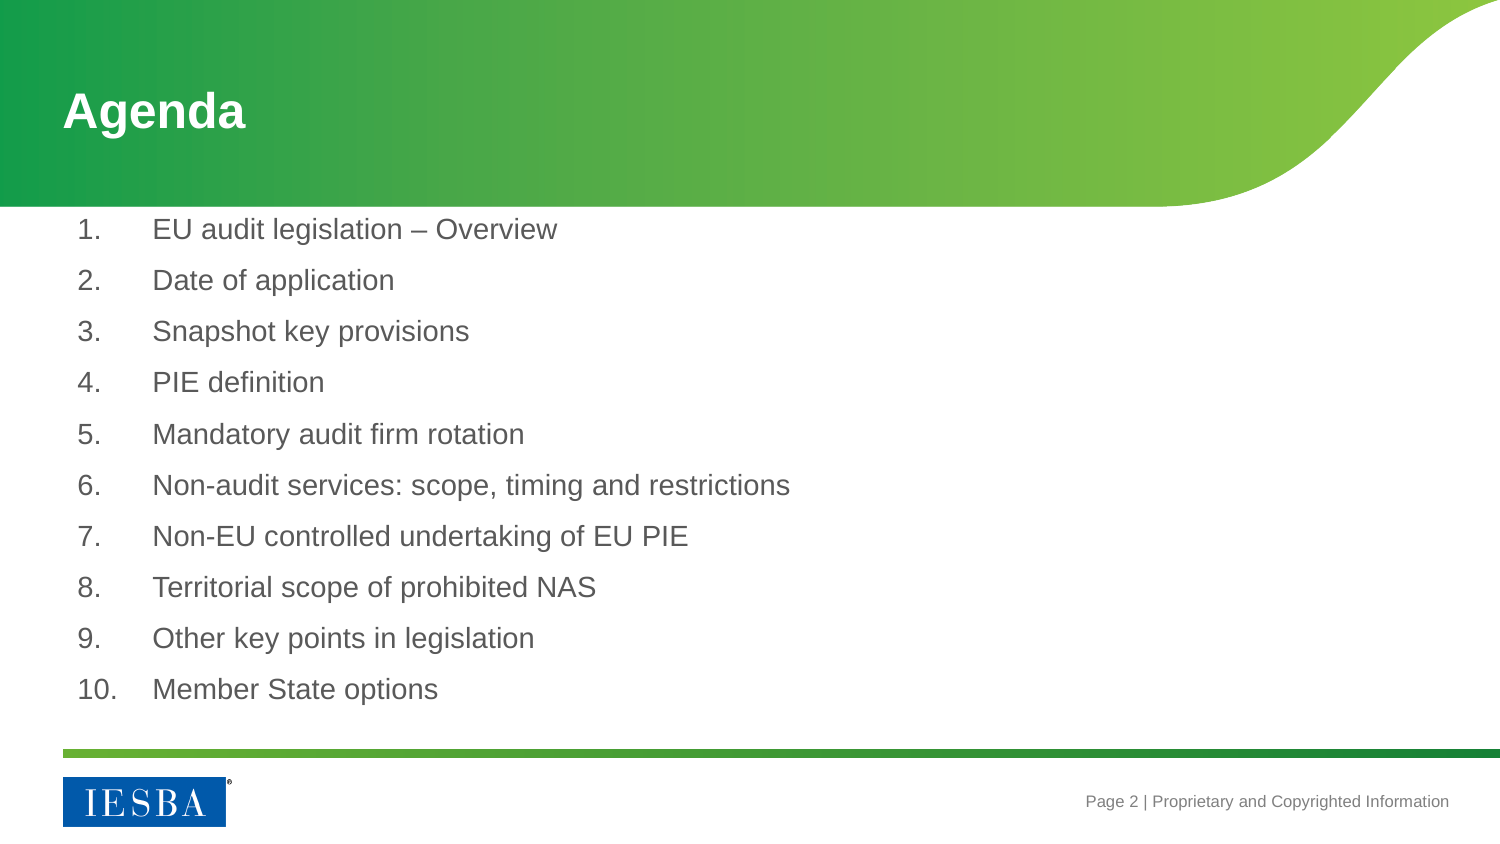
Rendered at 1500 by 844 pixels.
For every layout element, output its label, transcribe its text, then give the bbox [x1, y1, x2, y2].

picture [63, 777, 232, 827]
picture [0, 0, 1500, 207]
list EU audit legislation – Overview Date of application Snapshot key provisions PIE definition Mandatory audit firm rotation Non-audit services: scope, timing and restrictions Non-EU controlled undertaking of EU PIE Territorial scope of prohibited NAS Other key points in legislation Member State options [62, 202, 1450, 706]
title Agenda [62, 75, 1300, 142]
